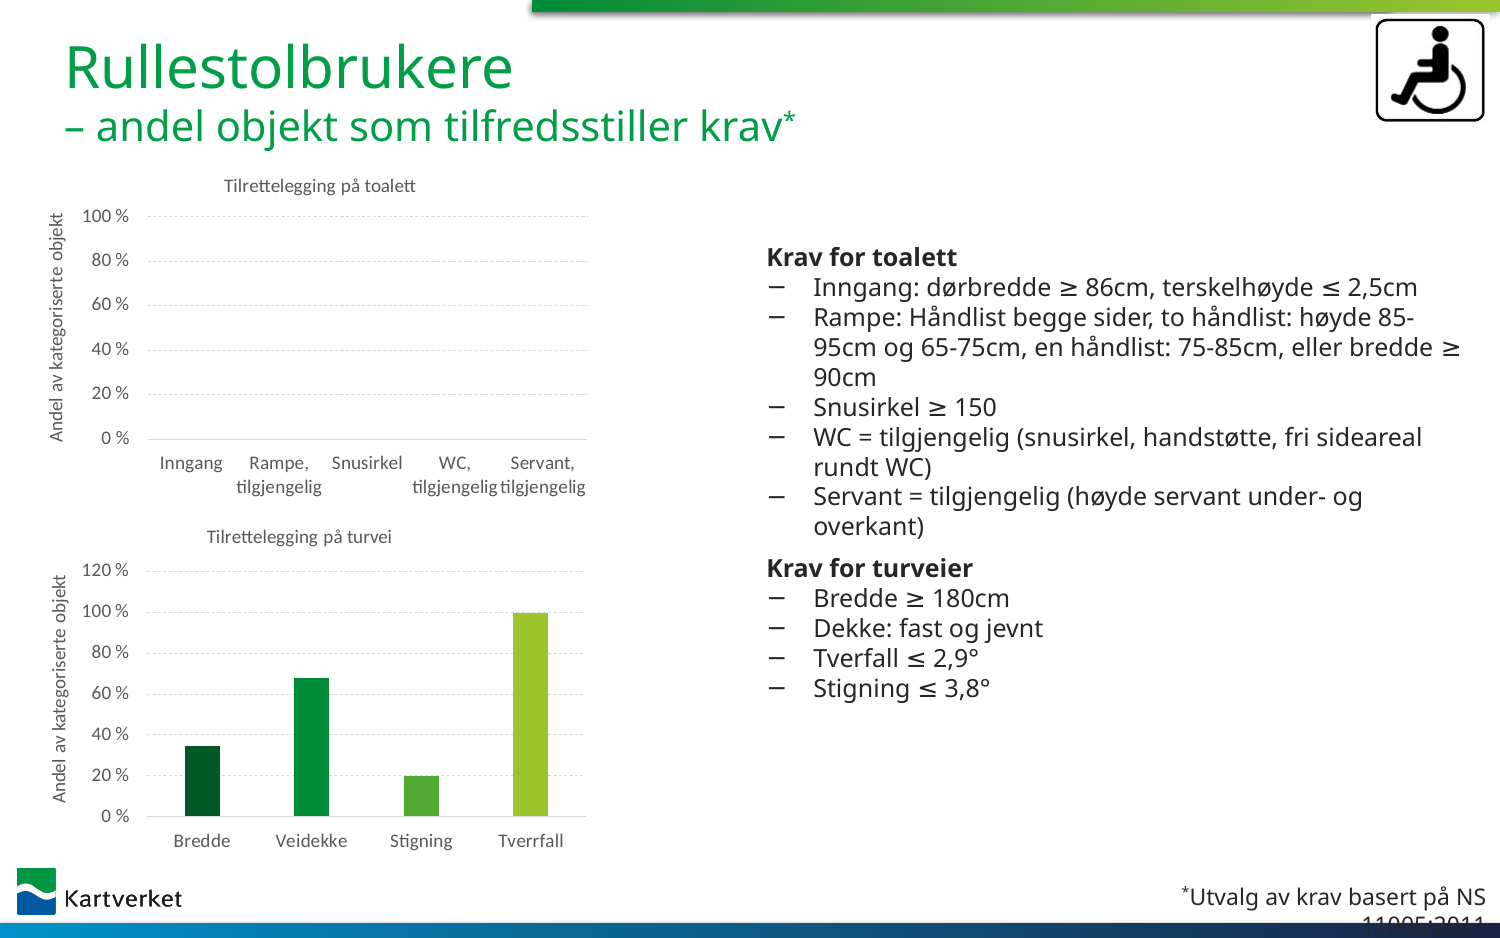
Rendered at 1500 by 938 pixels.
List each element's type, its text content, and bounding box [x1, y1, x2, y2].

picture [41, 166, 598, 505]
picture [1371, 13, 1491, 127]
text_box Krav for turveier Bredde ≥ 180cm Dekke: fast og jevnt Tverfall ≤ 2,9° Stigning ≤ 3,8° [751, 545, 1483, 710]
text_box Rullestolbrukere – andel objekt som tilfredsstiller krav* [49, 14, 1431, 158]
picture [41, 520, 597, 859]
text_box Krav for toalett Inngang: dørbredde ≥ 86cm, terskelhøyde ≤ 2,5cm Rampe: Håndlist begge sider, to håndlist: høyde 85-95cm og 65-75cm, en håndlist: 75-85cm, eller bredde ≥ 90cm Snusirkel ≥ 150 WC = tilgjengelig (snusirkel, handstøtte, fri sideareal rundt WC) Servant = tilgjengelig (høyde servant under- og overkant) [751, 234, 1483, 545]
text_box *Utvalg av krav basert på NS 11005:2011 [1068, 873, 1500, 938]
